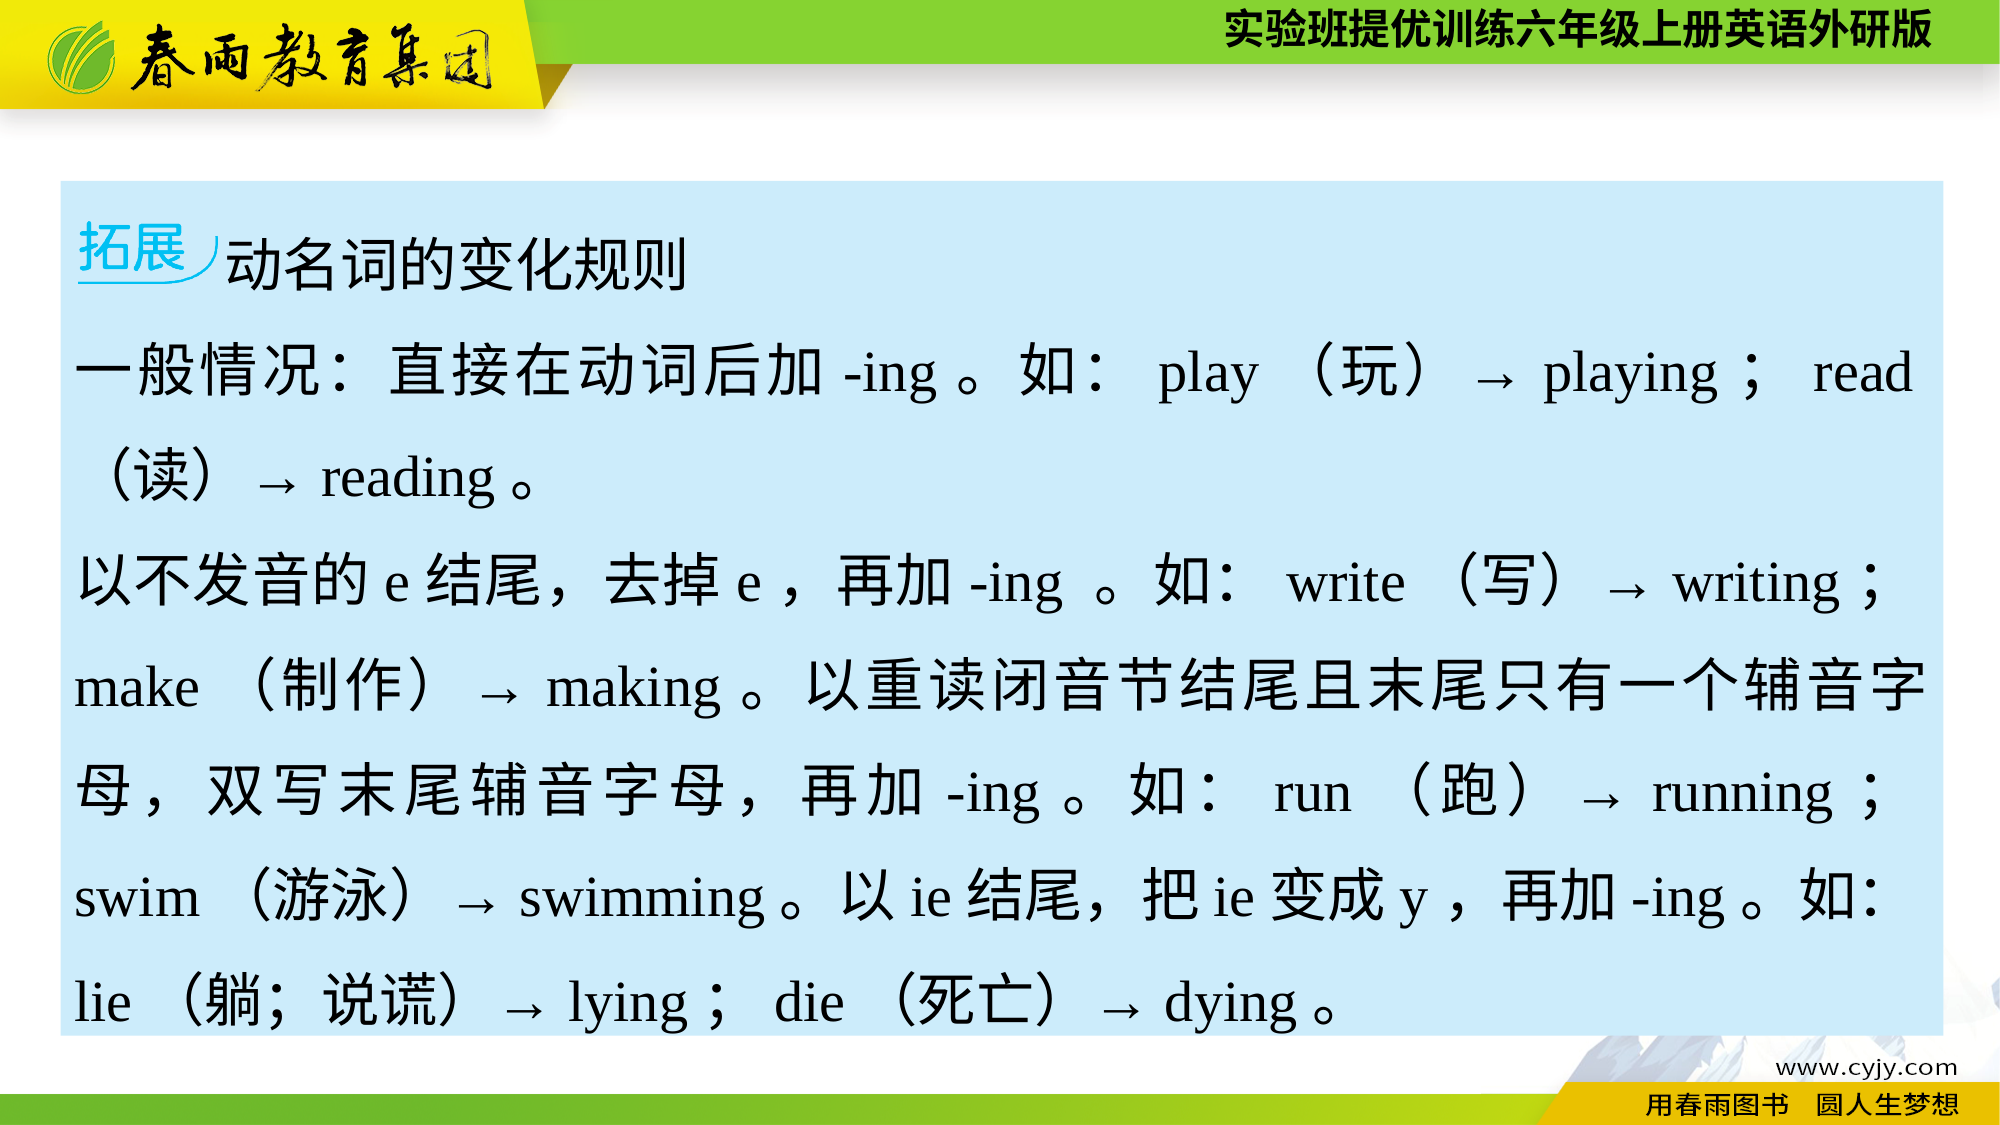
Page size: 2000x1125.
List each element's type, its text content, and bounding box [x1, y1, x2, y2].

picture [0, 0, 2000, 1125]
list 动名词的变化规则 一般情况：直接在动词后加-ing。如：play（玩）→playing；read（读）→reading。 以不发音的e结尾，去掉e，再加-ing 。如：write（写）→writing；make（制作）→making。以重读闭音节结尾且末尾只有一个辅音字母，双写末尾辅音字母，再加-ing。如：run（跑）→running；swim（游泳）→swimming。以ie结尾，把ie变成y，再加-ing。如：lie（躺；说谎）→lying；die（死亡）→dying。 [59, 185, 1944, 1036]
text_box [60, 180, 1944, 185]
